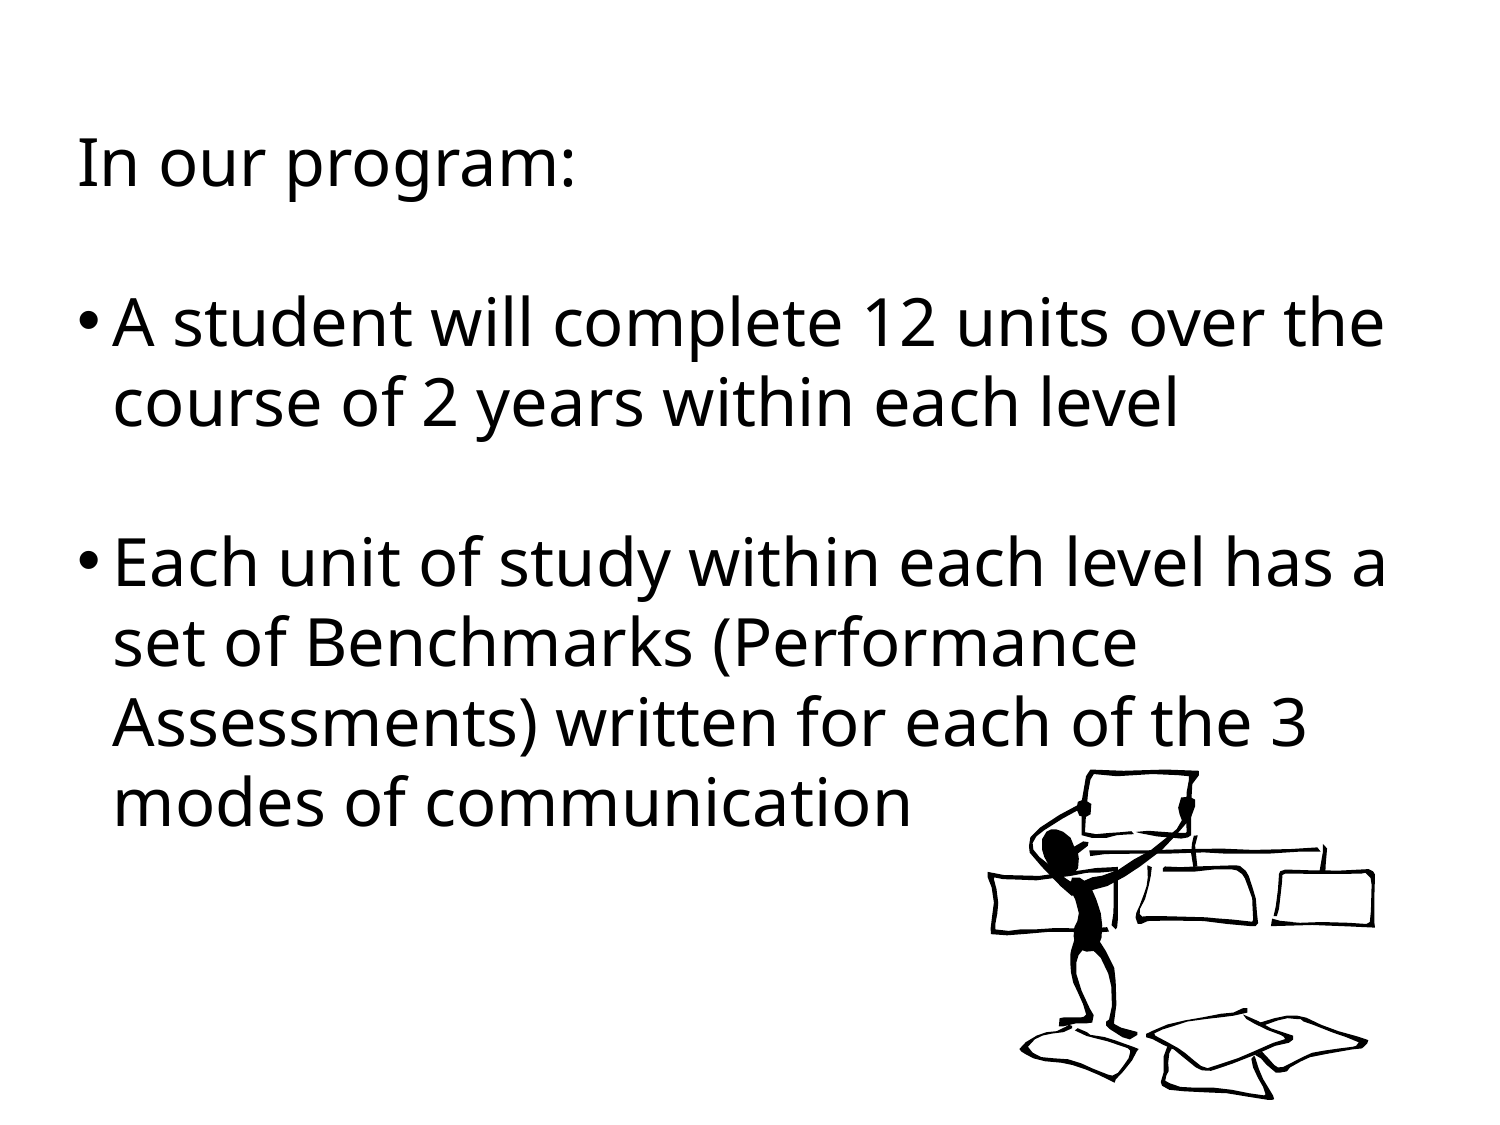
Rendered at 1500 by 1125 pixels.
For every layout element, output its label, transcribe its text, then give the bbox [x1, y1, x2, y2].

picture [987, 768, 1376, 1101]
text_box In our program: A student will complete 12 units over the course of 2 years within each level Each unit of study within each level has a set of Benchmarks (Performance Assessments) written for each of the 3 modes of communication [62, 112, 1438, 847]
